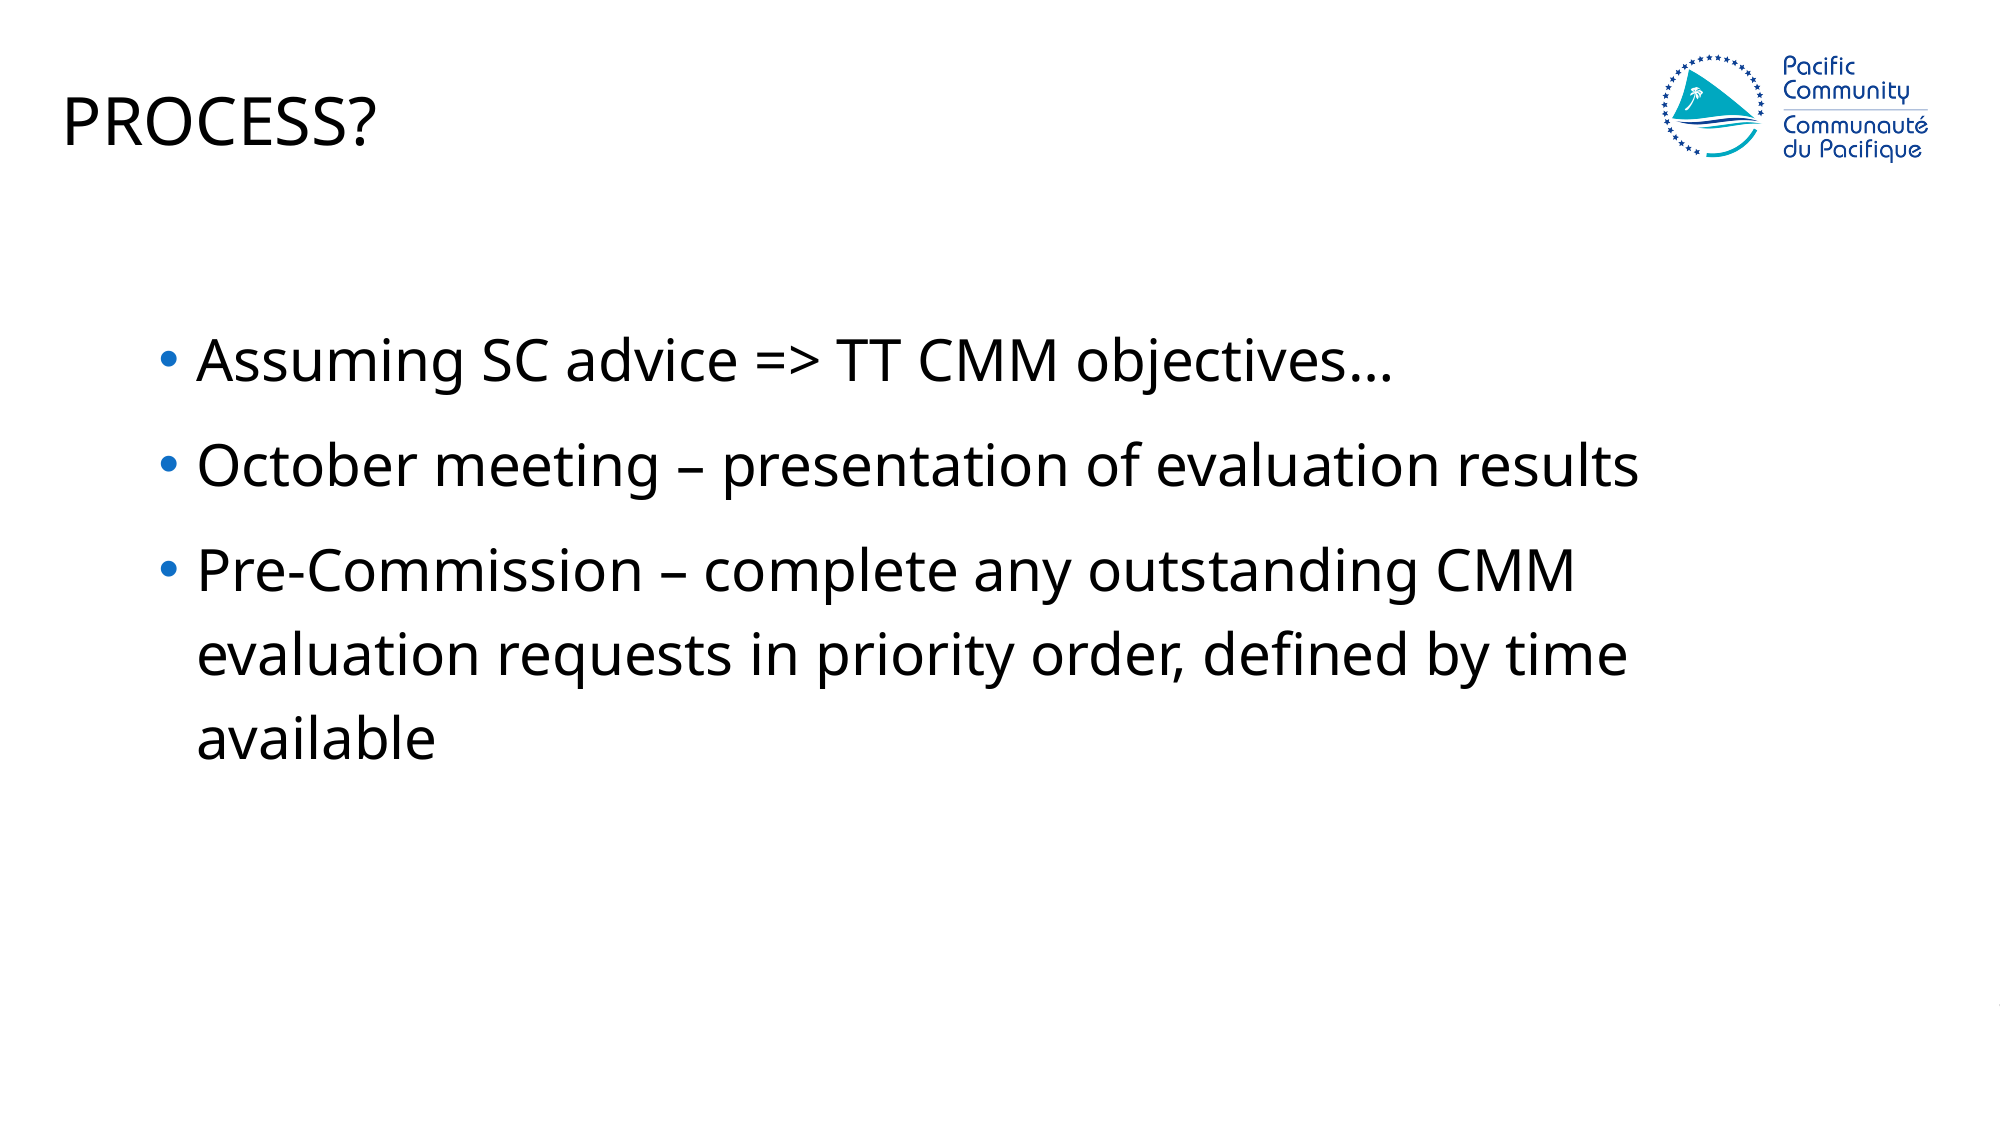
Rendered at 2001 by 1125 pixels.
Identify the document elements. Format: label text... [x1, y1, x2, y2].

text_box Process? [47, 80, 1623, 254]
picture [1661, 54, 1928, 163]
text_box Assuming SC advice => TT CMM objectives… October meeting – presentation of evaluation results Pre-Commission – complete any outstanding CMM evaluation requests in priority order, defined by time available [143, 302, 1826, 796]
